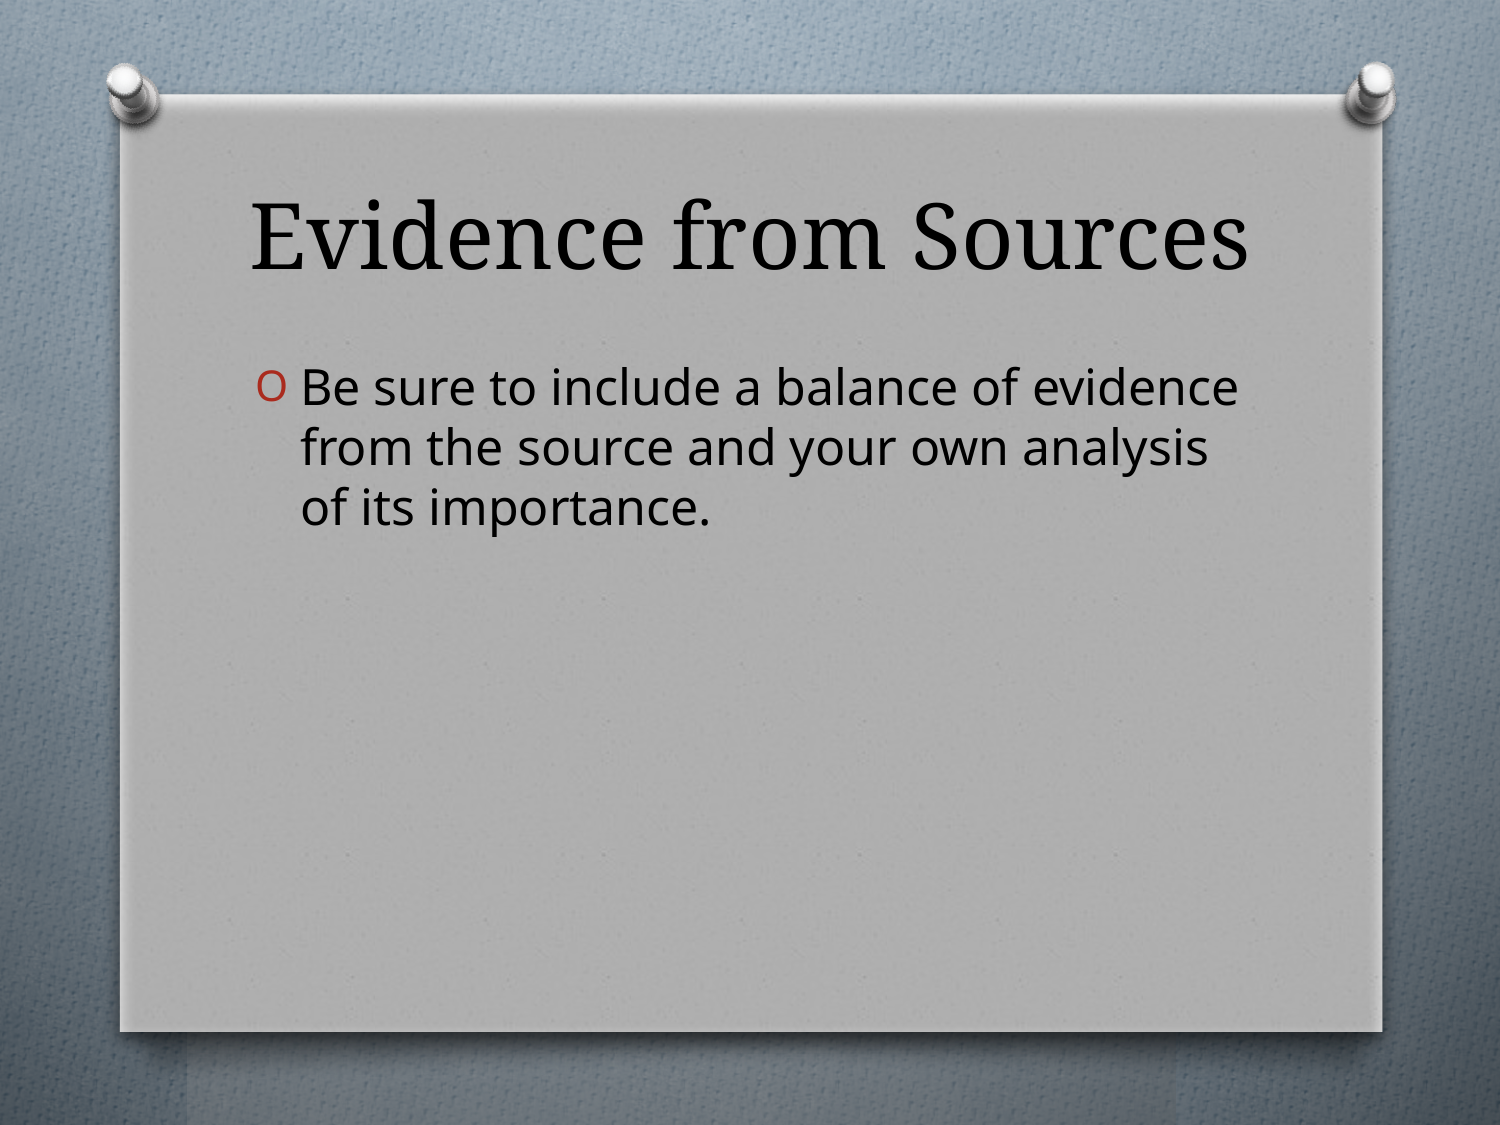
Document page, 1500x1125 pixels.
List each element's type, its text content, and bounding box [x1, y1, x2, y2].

picture [1317, 35, 1439, 156]
title Evidence from Sources [179, 134, 1323, 332]
list Be sure to include a balance of evidence from the source and your own analysis of its importance. [240, 347, 1257, 939]
picture [75, 29, 198, 153]
